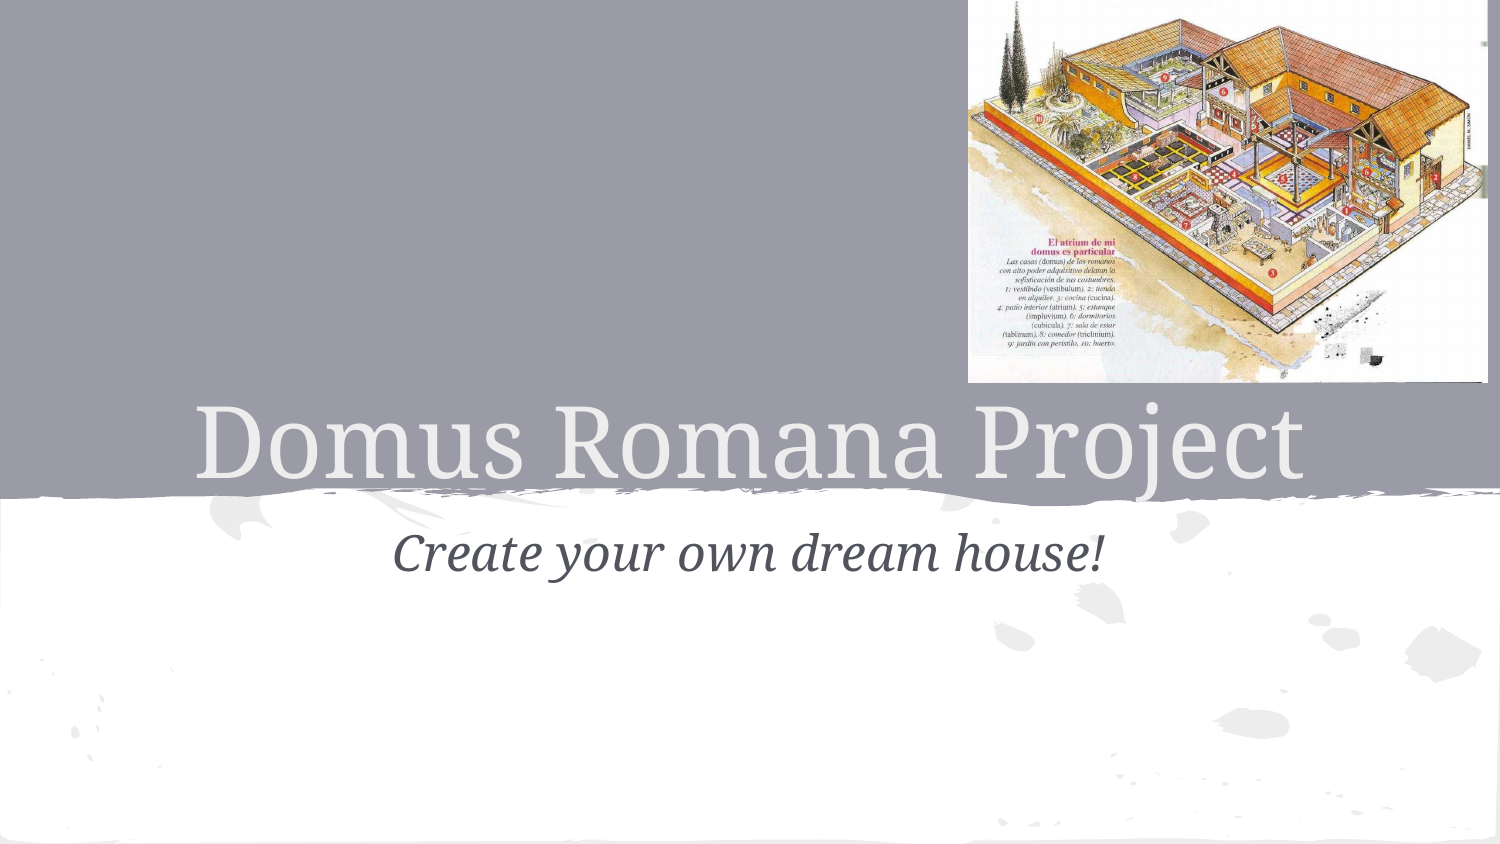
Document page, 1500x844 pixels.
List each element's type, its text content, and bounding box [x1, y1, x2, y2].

subtitle Create your own dream house! [112, 506, 1388, 615]
picture [967, 0, 1488, 383]
title Domus Romana Project [112, 310, 1388, 506]
